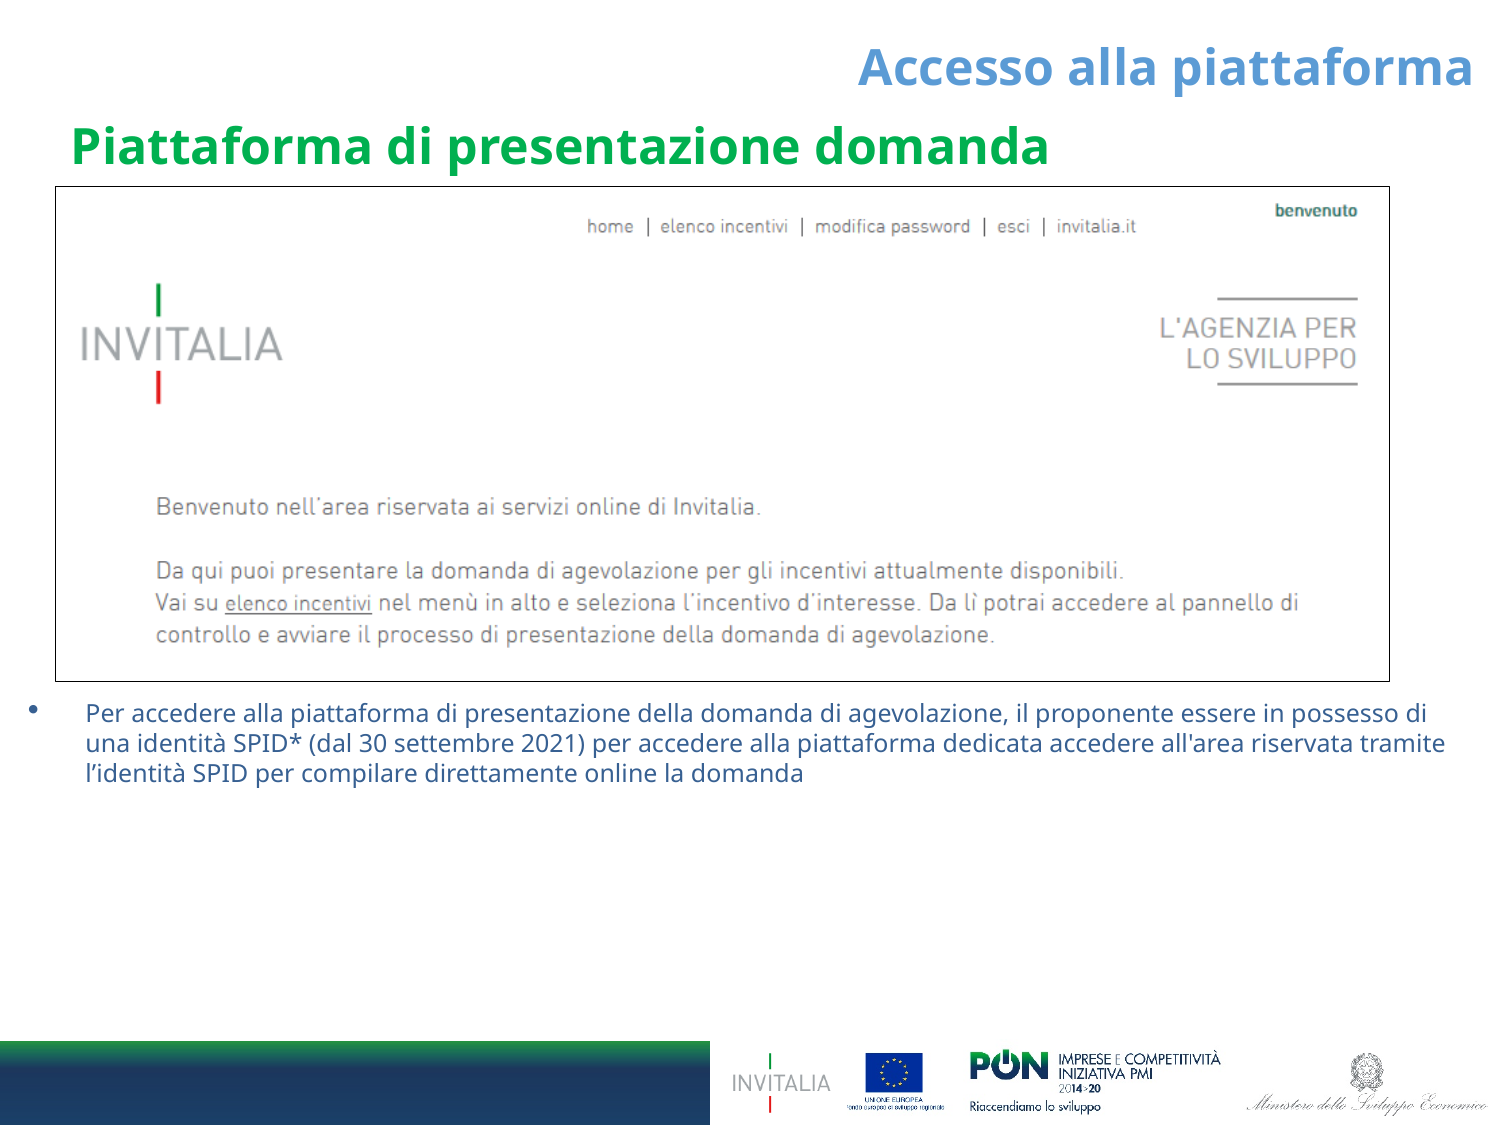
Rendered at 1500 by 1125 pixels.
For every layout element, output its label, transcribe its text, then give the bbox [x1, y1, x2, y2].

text_box Per accedere alla piattaforma di presentazione della domanda di agevolazione, il proponente essere in possesso di una identità SPID* (dal 30 settembre 2021) per accedere alla piattaforma dedicata accedere all'area riservata tramite l’identità SPID per compilare direttamente online la domanda [14, 690, 1466, 795]
text_box Accesso alla piattaforma [605, 28, 1490, 103]
text_box Piattaforma di presentazione domanda [55, 107, 1273, 183]
picture [0, 1036, 1500, 1125]
picture [55, 186, 1389, 681]
